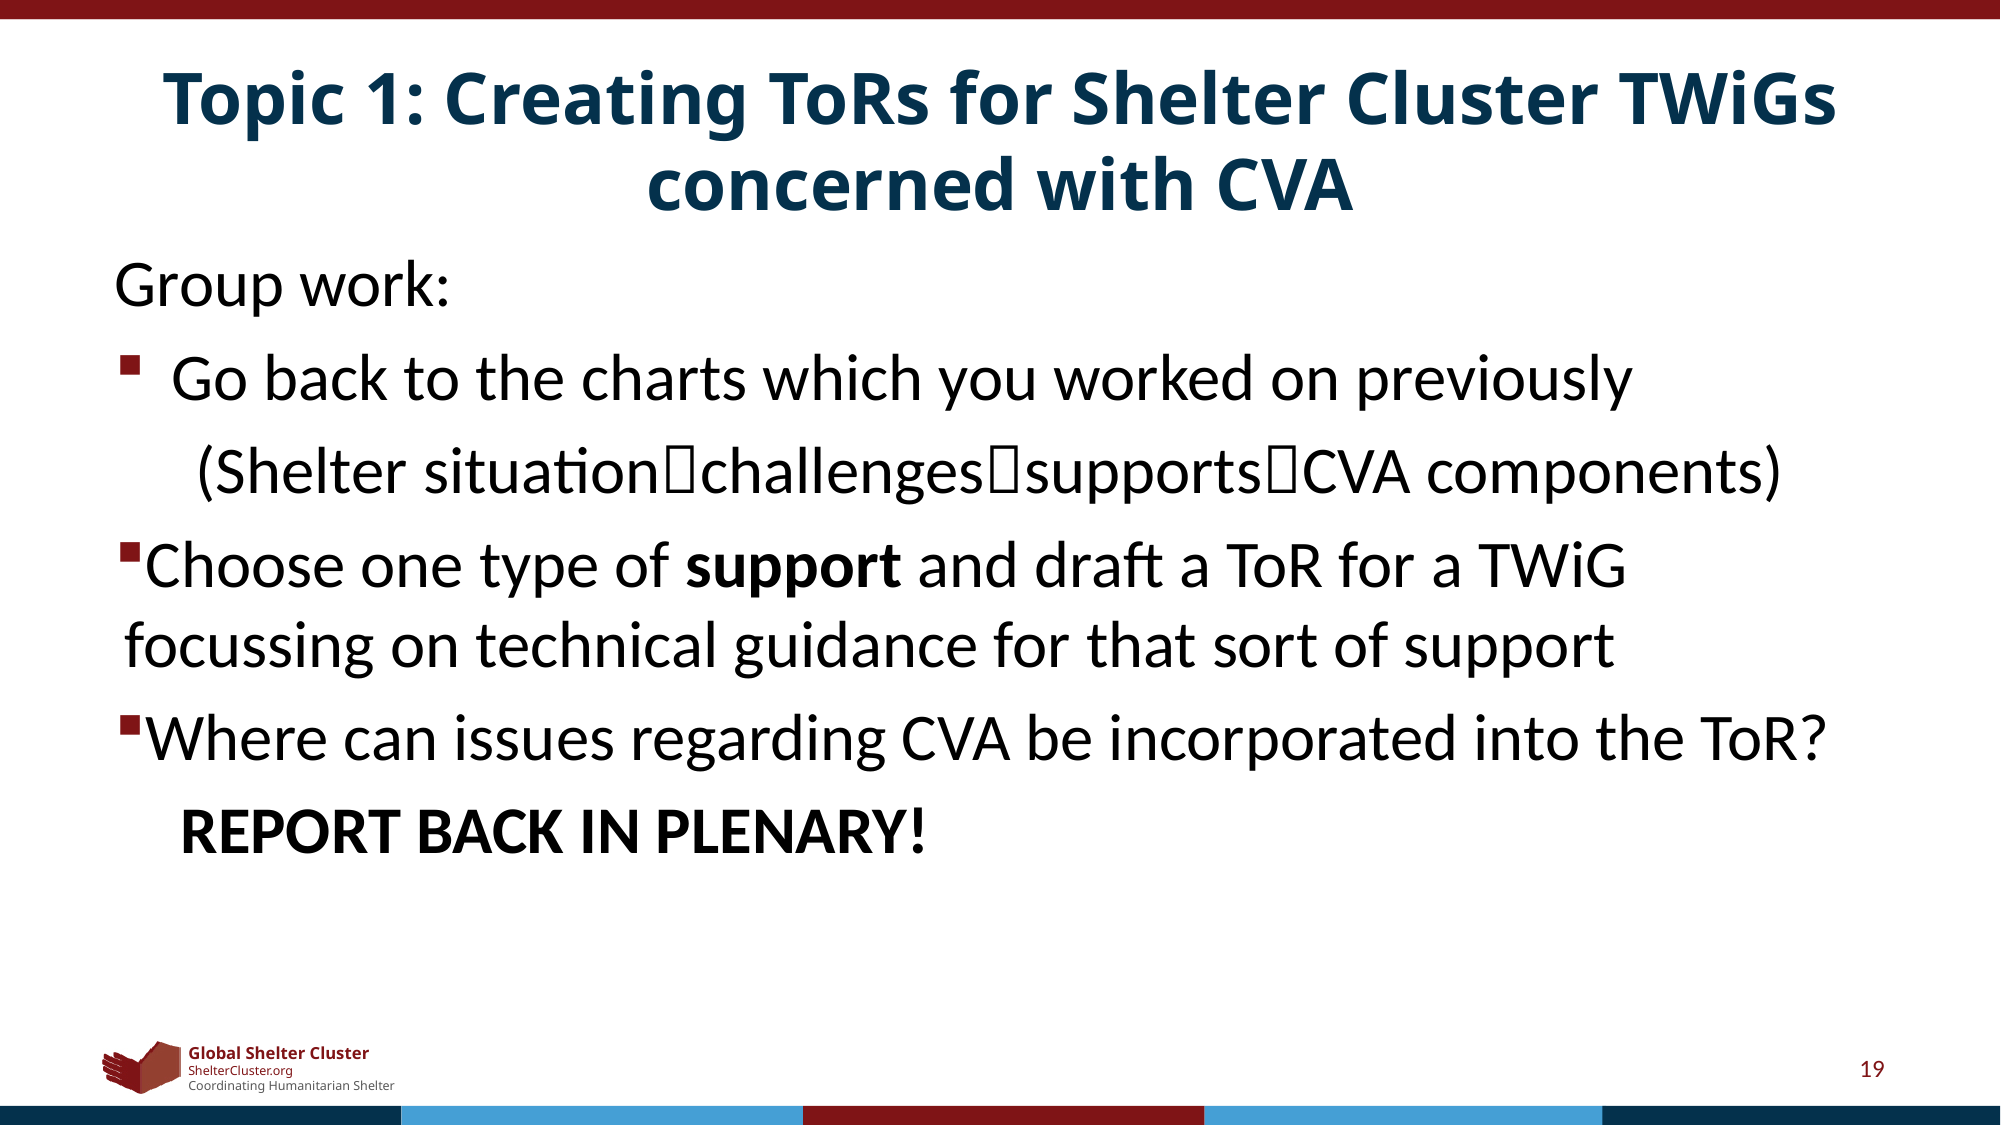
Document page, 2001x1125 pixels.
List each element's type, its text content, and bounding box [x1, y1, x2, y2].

picture [102, 1041, 181, 1094]
title Topic 1: Creating ToRs for Shelter Cluster TWiGs concerned with CVA [99, 45, 1900, 232]
slide_number 19 [1433, 1037, 1900, 1098]
list Group work: Go back to the charts which you worked on previously (Shelter situationchallengessupportsCVA components) Choose one type of support and draft a ToR for a TWiG focussing on technical guidance for that sort of support Where can issues regarding CVA be incorporated into the ToR? REPORT BACK IN PLENARY! [99, 232, 1900, 975]
